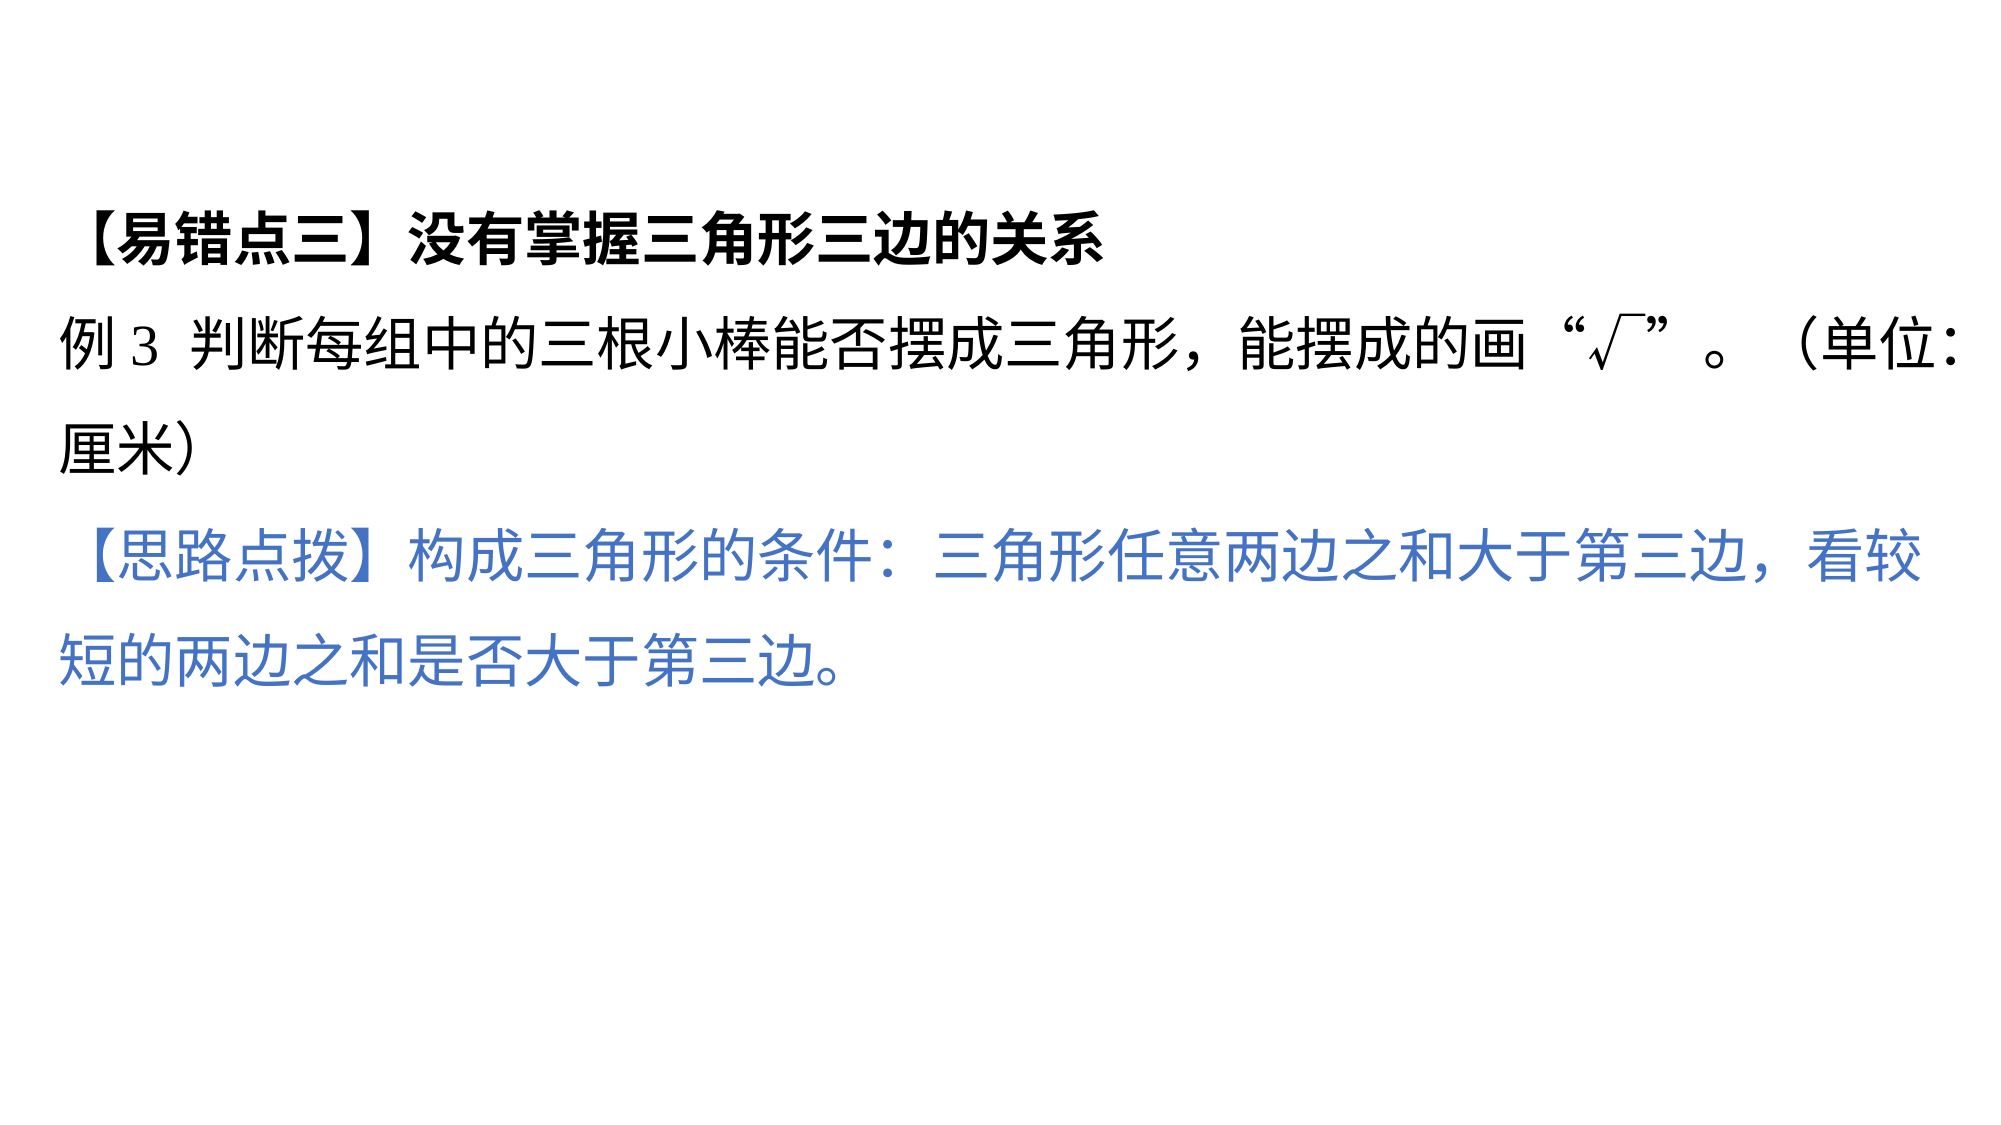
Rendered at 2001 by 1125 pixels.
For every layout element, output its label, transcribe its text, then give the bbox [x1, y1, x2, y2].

text_box 【易错点三】没有掌握三角形三边的关系 [58, 166, 1943, 272]
text_box 例3 判断每组中的三根小棒能否摆成三角形，能摆成的画“√”。（单位：厘米） [58, 272, 1943, 471]
text_box 【思路点拨】构成三角形的条件：三角形任意两边之和大于第三边，看较短的两边之和是否大于第三边。 [58, 483, 1943, 682]
